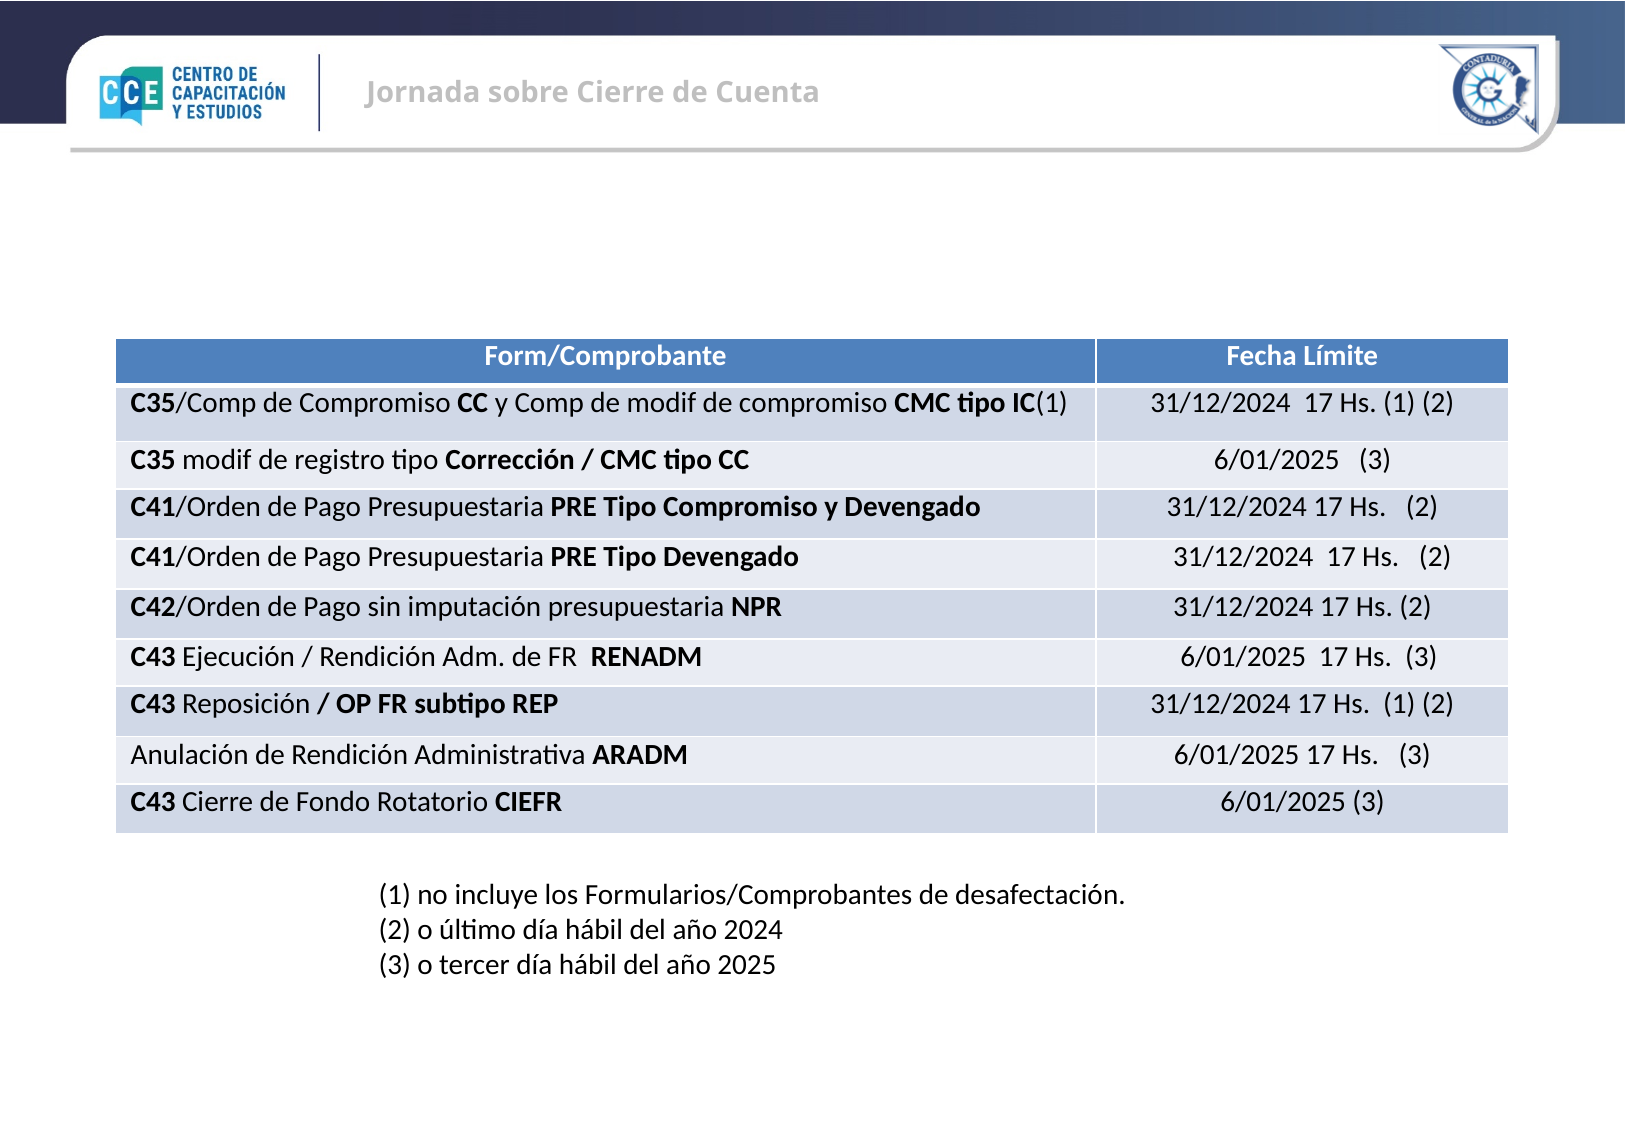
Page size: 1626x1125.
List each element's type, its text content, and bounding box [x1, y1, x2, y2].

table_cell 31/12/2024 17 Hs. (1) (2) [1097, 687, 1508, 736]
table_cell 6/01/2025 (3) [1097, 785, 1508, 833]
table_cell C41/Orden de Pago Presupuestaria PRE Tipo Compromiso y Devengado [116, 490, 1095, 538]
table_cell C43 Cierre de Fondo Rotatorio CIEFR [116, 785, 1095, 833]
table_cell C41/Orden de Pago Presupuestaria PRE Tipo Devengado [116, 540, 1095, 588]
table_cell 31/12/2024 17 Hs. (2) [1097, 540, 1508, 588]
table_header Form/Comprobante [116, 339, 1095, 383]
table_cell Anulación de Rendición Administrativa ARADM [116, 737, 1095, 783]
table_cell 6/01/2025 17 Hs. (3) [1097, 737, 1508, 783]
picture [0, 1, 1625, 156]
table_cell 31/12/2024 17 Hs. (2) [1097, 590, 1508, 638]
text_box (1) no incluye los Formularios/Comprobantes de desafectación. (2) o último día hábil del año 2024 (3) o tercer día hábil del año 2025 [363, 867, 1333, 988]
table_cell C43 Ejecución / Rendición Adm. de FR RENADM [116, 640, 1095, 685]
table_cell C43 Reposición / OP FR subtipo REP [116, 687, 1095, 736]
table_cell 6/01/2025 17 Hs. (3) [1097, 640, 1508, 685]
table_header Fecha Límite [1097, 339, 1508, 383]
table_cell C35 modif de registro tipo Corrección / CMC tipo CC [116, 442, 1095, 488]
table_cell C42/Orden de Pago sin imputación presupuestaria NPR [116, 590, 1095, 638]
table_cell 31/12/2024 17 Hs. (2) [1097, 490, 1508, 538]
table_cell 31/12/2024 17 Hs. (1) (2) [1097, 388, 1508, 441]
table_cell C35/Comp de Compromiso CC y Comp de modif de compromiso CMC tipo IC(1) [116, 388, 1095, 441]
table_cell 6/01/2025 (3) [1097, 442, 1508, 488]
